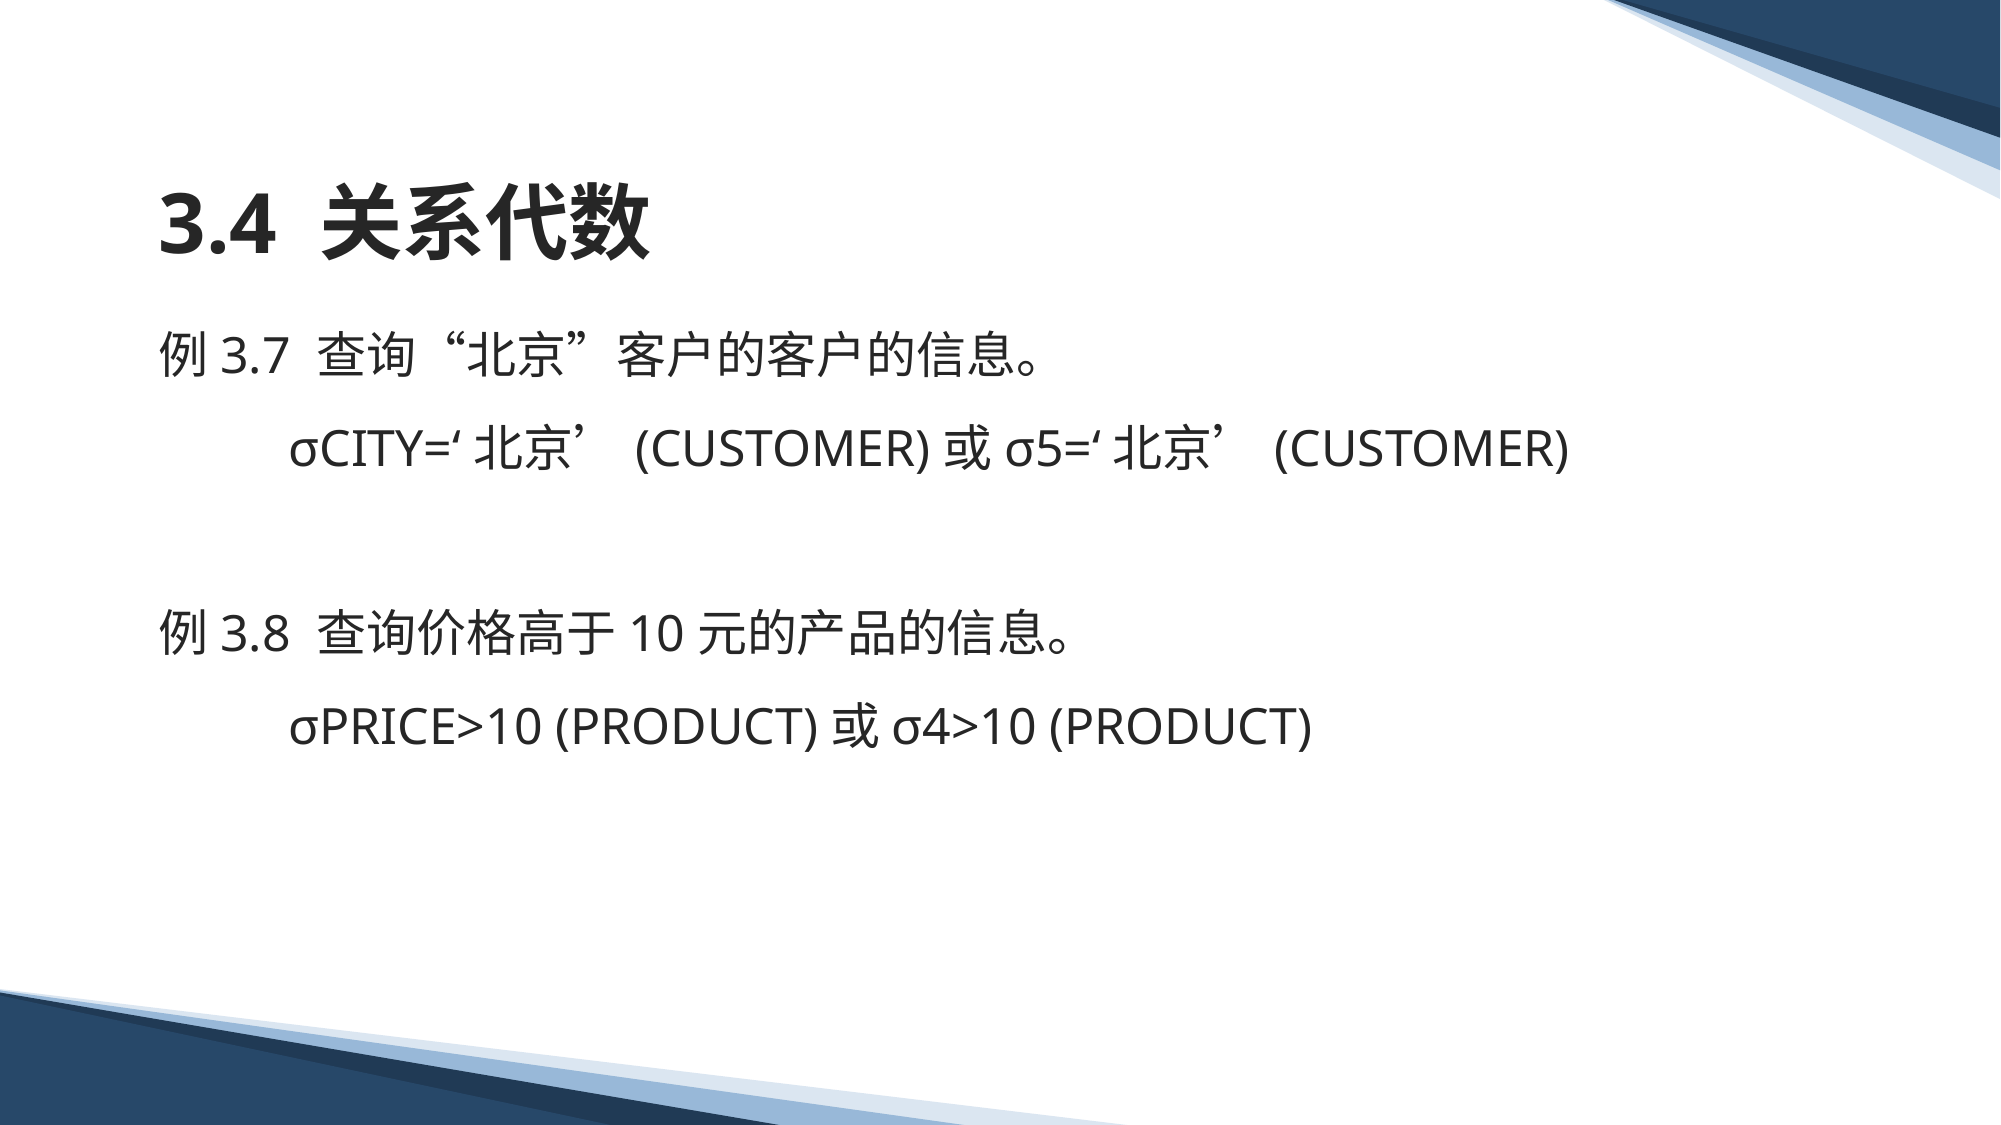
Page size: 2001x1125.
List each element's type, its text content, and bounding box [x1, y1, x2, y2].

title 3.4 关系代数 [143, 54, 1857, 280]
list 例3.7 查询“北京”客户的客户的信息。 σCITY=‘北京’(CUSTOMER)或σ5=‘北京’(CUSTOMER) 例3.8 查询价格高于10元的产品的信息。 σPRICE>10 (PRODUCT)或σ4>10 (PRODUCT) [143, 303, 1857, 1013]
